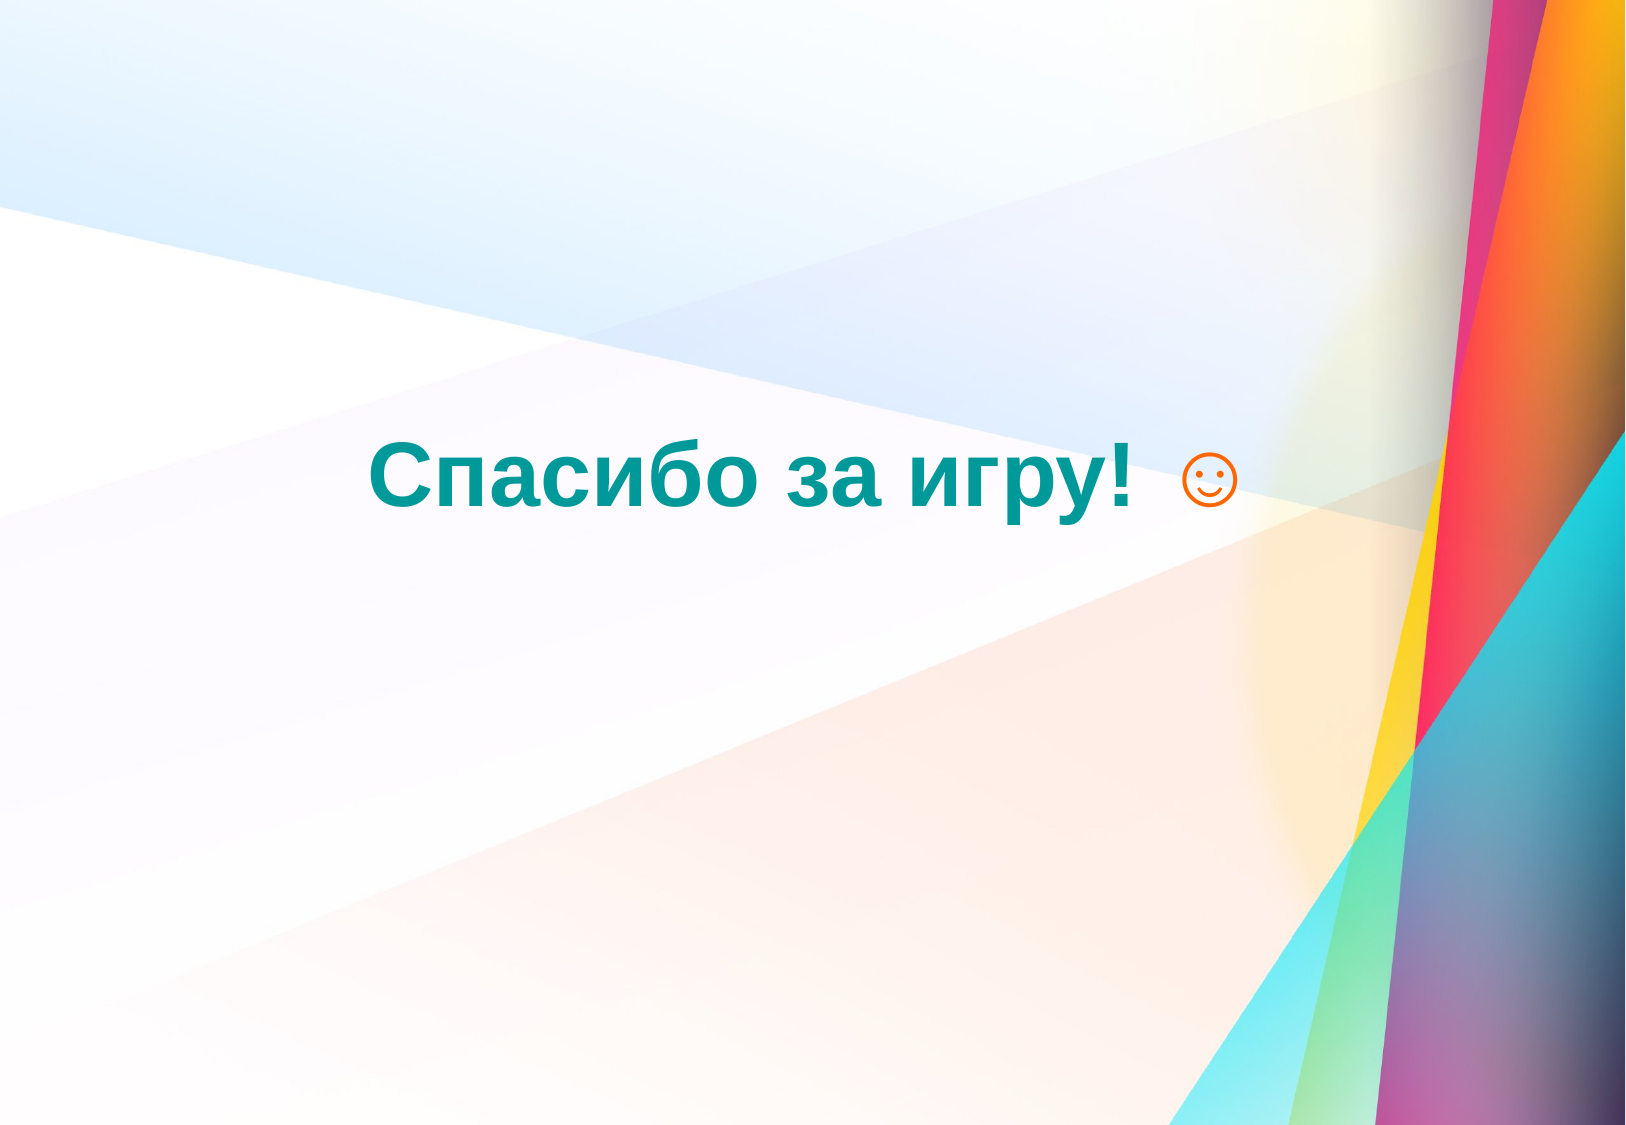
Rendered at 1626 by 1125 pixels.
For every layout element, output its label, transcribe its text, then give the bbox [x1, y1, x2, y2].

title Спасибо за игру! ☺ [121, 349, 1504, 591]
picture [0, 0, 1626, 1125]
